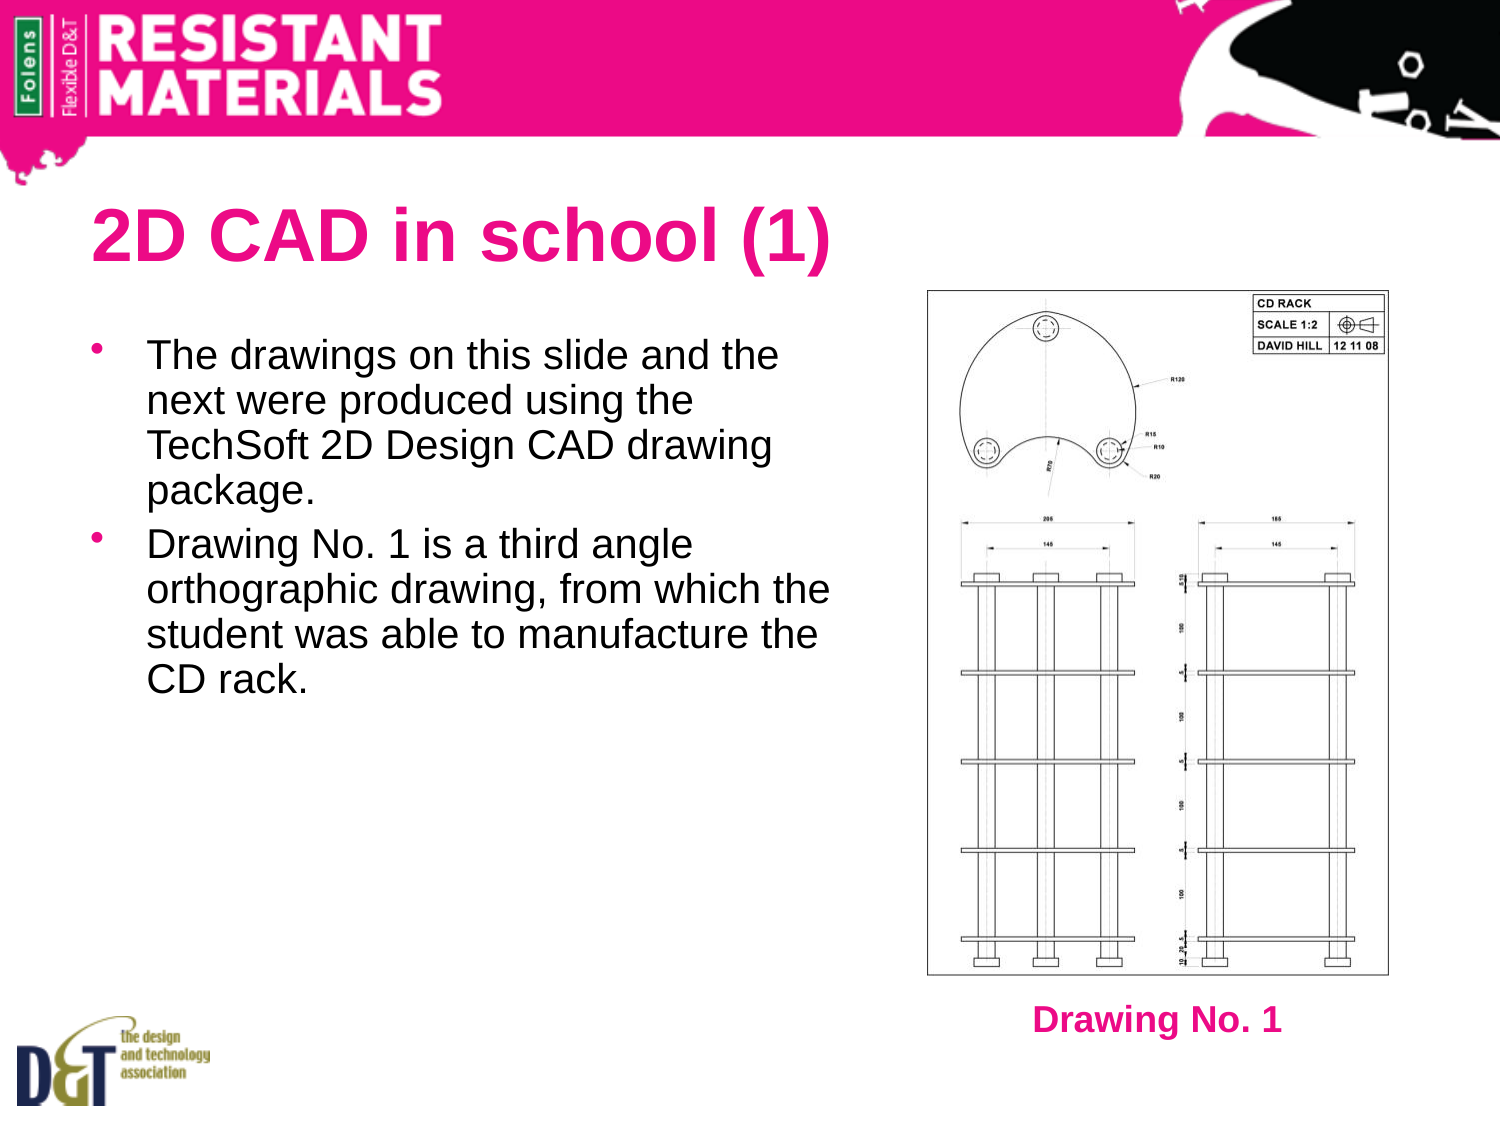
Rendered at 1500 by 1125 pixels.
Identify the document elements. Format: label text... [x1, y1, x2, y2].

list The drawings on this slide and the next were produced using the TechSoft 2D Design CAD drawing package. Drawing No. 1 is a third angle orthographic drawing, from which the student was able to manufacture the CD rack. [75, 326, 869, 1005]
title 2D CAD in school (1) [76, 160, 1427, 301]
picture [0, 0, 1500, 1125]
text_box Drawing No. 1 [974, 987, 1341, 1048]
